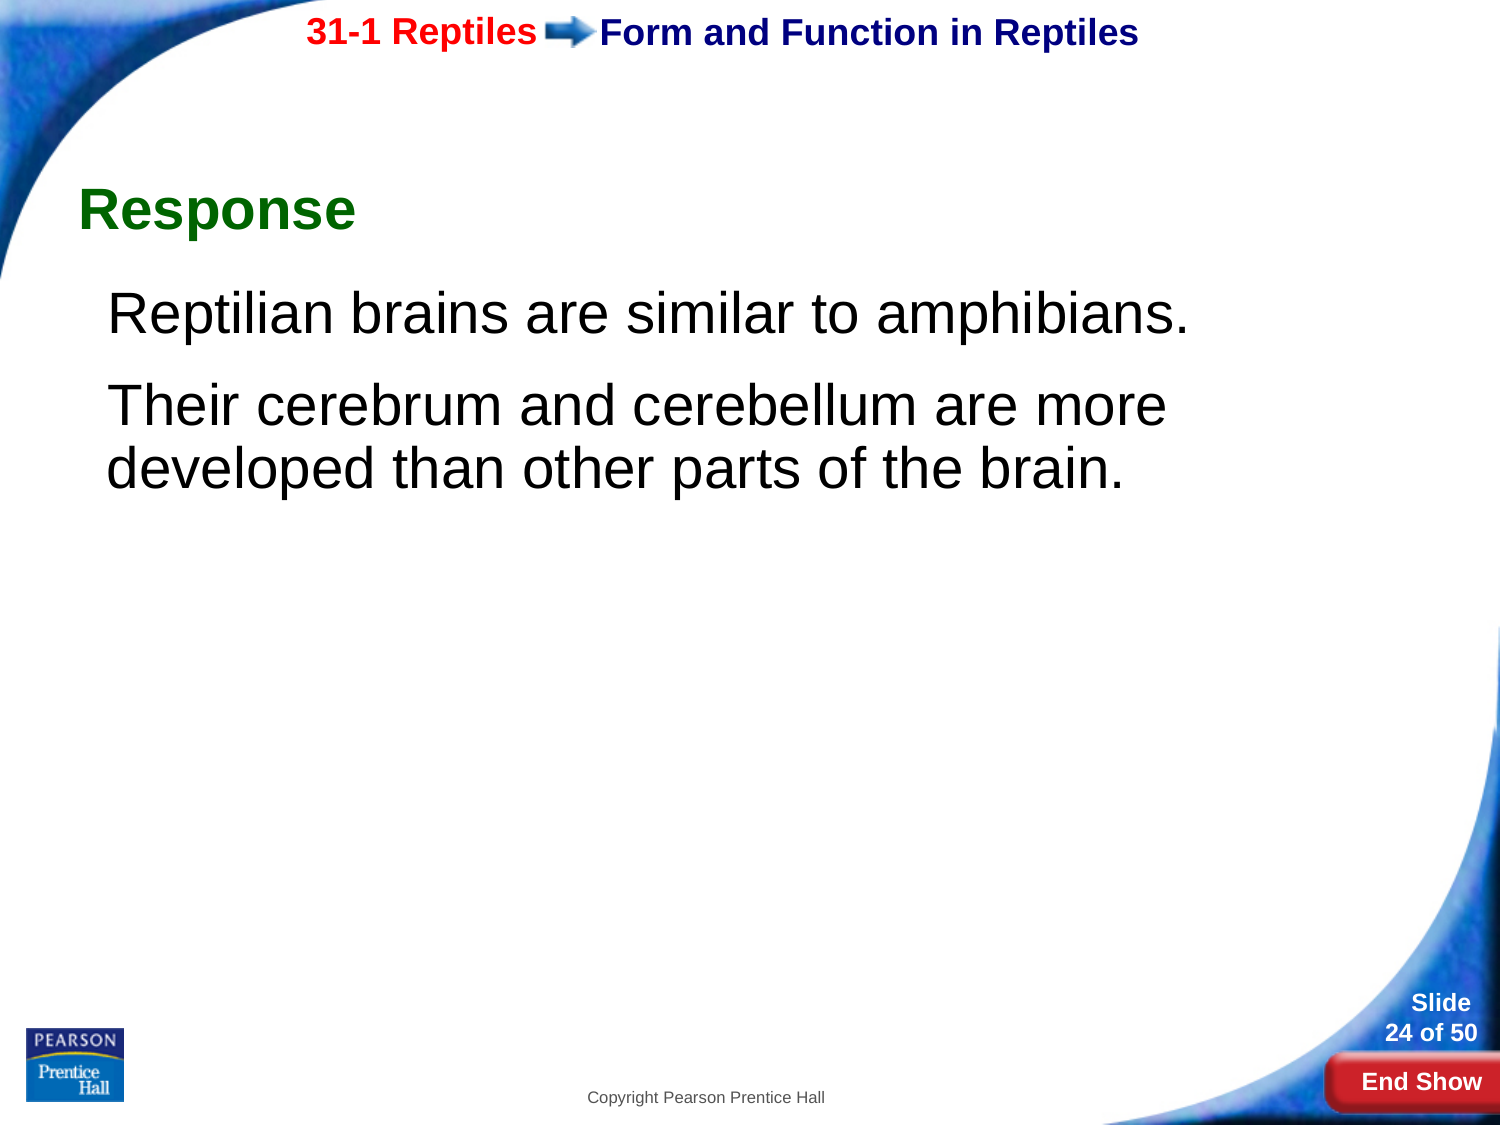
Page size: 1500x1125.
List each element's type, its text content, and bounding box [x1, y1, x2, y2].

footer Copyright Pearson Prentice Hall [468, 1088, 945, 1105]
title Form and Function in Reptiles [584, 0, 1254, 76]
list Response Reptilian brains are similar to amphibians. Their cerebrum and cerebellum are more developed than other parts of the brain. [44, 179, 1448, 1088]
picture [0, 0, 1500, 1125]
